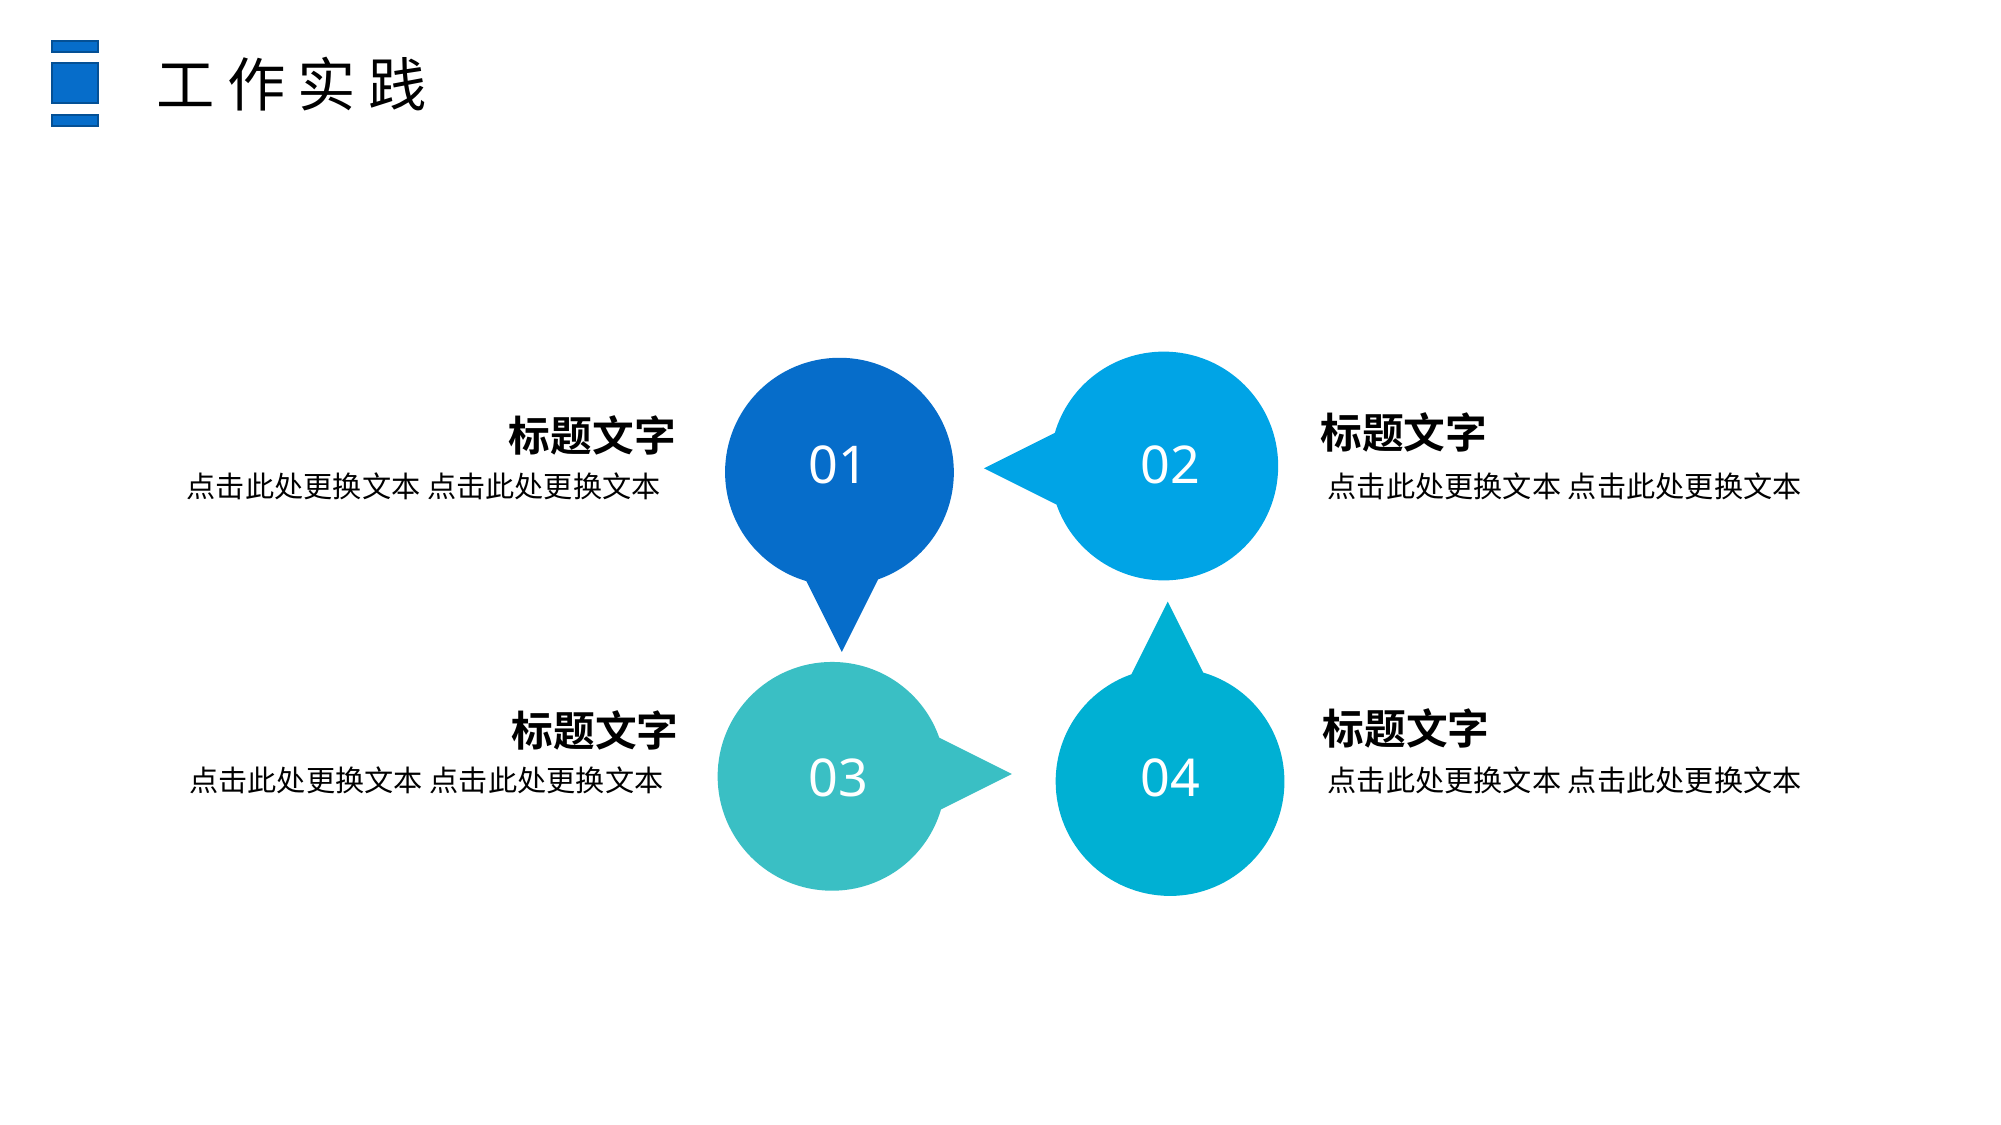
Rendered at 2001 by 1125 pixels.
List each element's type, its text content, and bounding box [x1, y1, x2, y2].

text_box 标题文字 [1322, 703, 1816, 754]
text_box 标题文字 [182, 410, 676, 460]
text_box 点击此处更换文本 点击此处更换文本 [129, 460, 676, 511]
text_box 标题文字 [1320, 406, 1814, 457]
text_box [51, 40, 99, 126]
text_box 点击此处更换文本 点击此处更换文本 [1312, 754, 1860, 805]
text_box 标题文字 [185, 704, 679, 754]
text_box 工作实践 [141, 40, 577, 126]
text_box 点击此处更换文本 点击此处更换文本 [131, 754, 679, 805]
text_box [717, 351, 1285, 896]
text_box 点击此处更换文本 点击此处更换文本 [1312, 460, 1860, 511]
